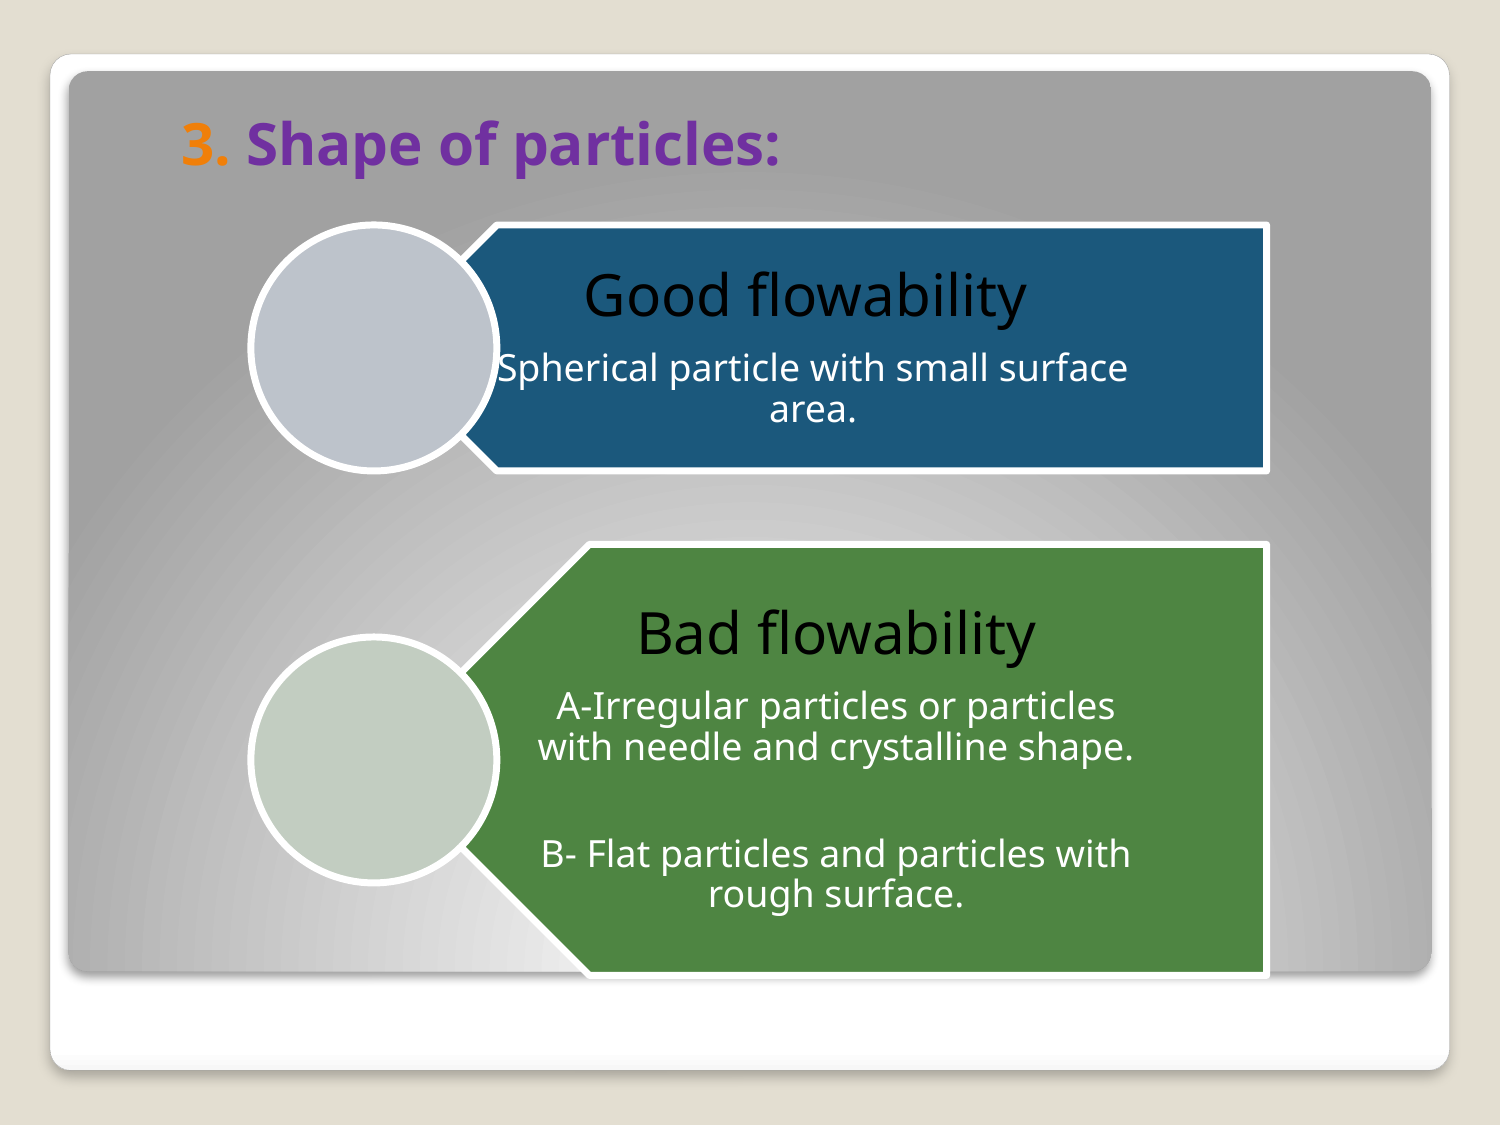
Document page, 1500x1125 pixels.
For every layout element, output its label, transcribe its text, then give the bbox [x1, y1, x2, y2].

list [87, 224, 1431, 976]
text_box 3. Shape of particles: [166, 99, 812, 185]
